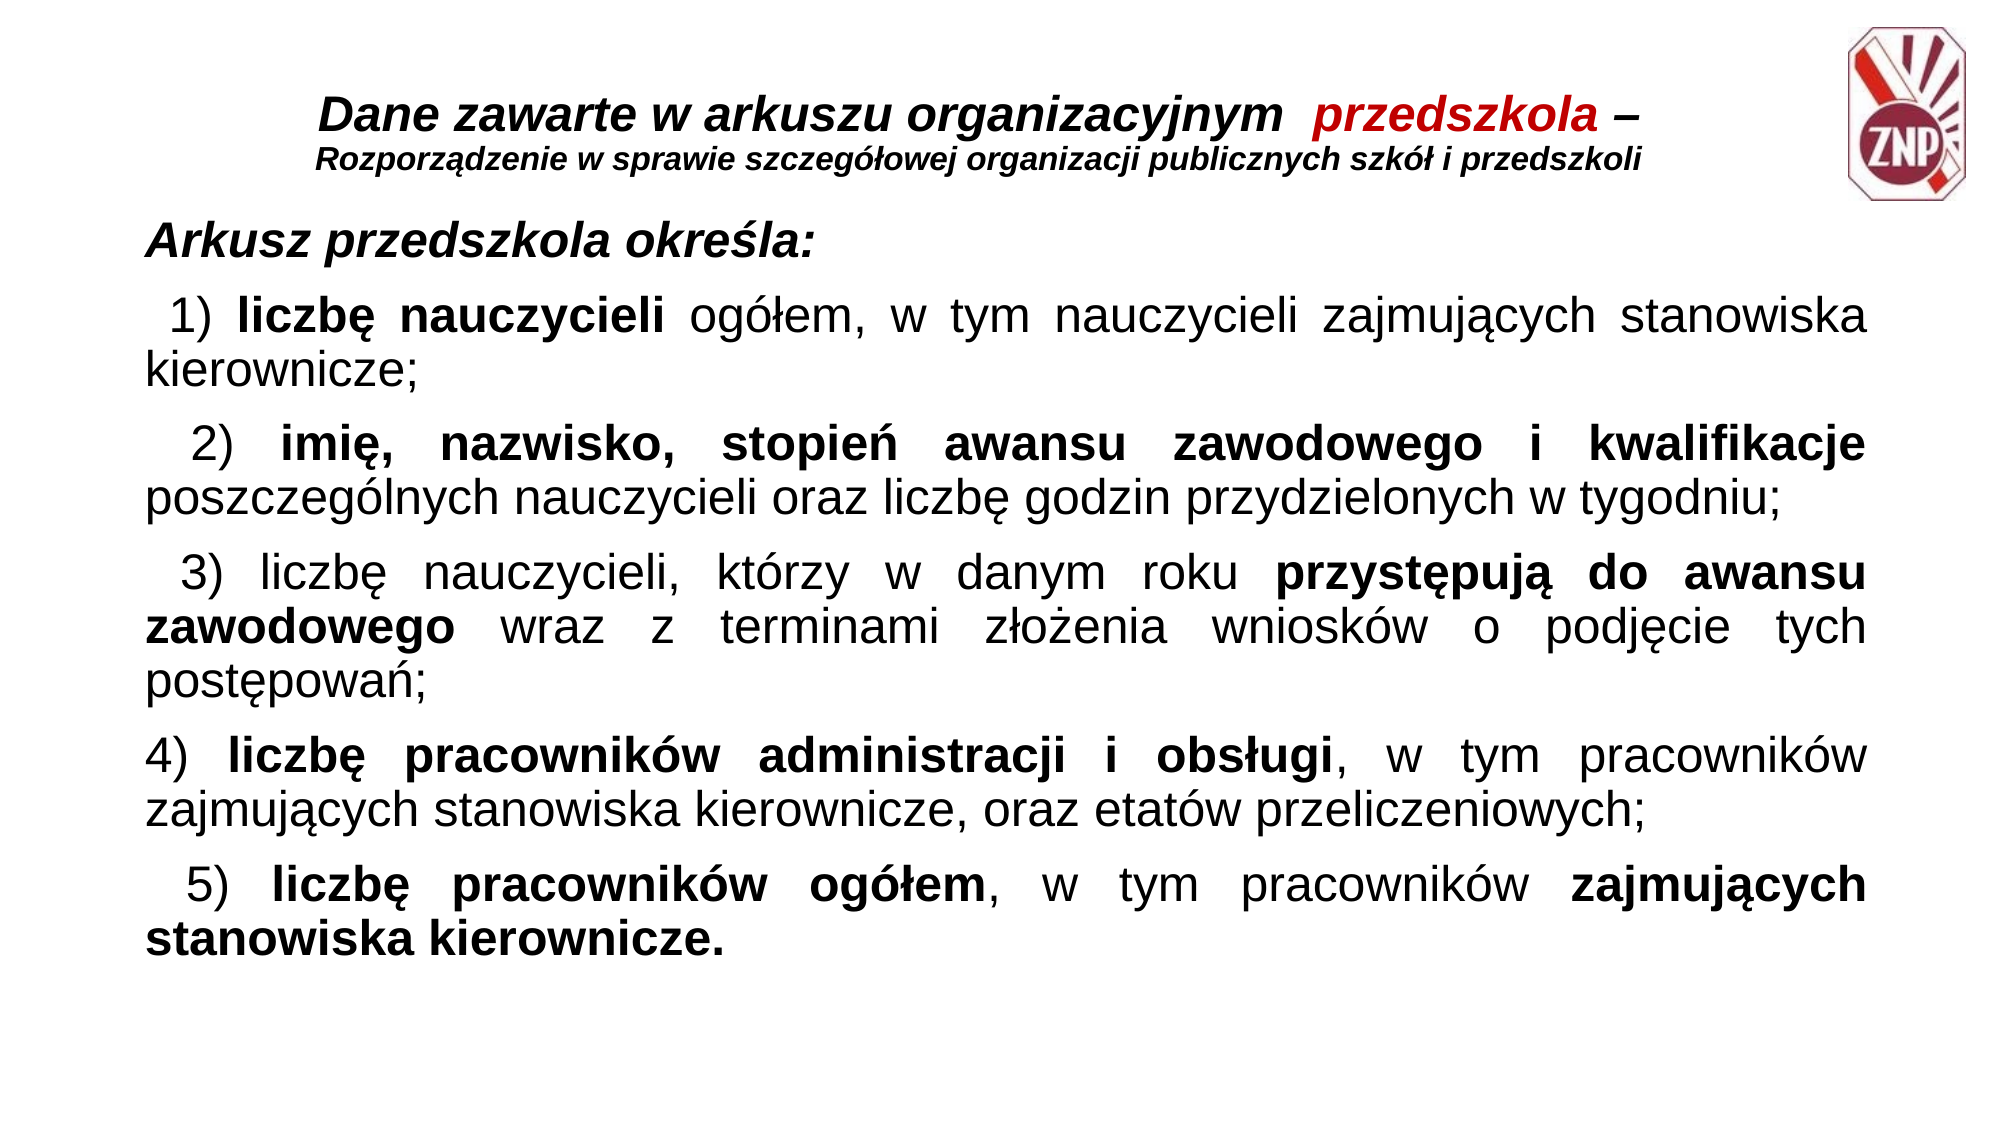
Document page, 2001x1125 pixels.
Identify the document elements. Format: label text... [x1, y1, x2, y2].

title Dane zawarte w arkuszu organizacyjnym przedszkola – Rozporządzenie w sprawie szczegółowej organizacji publicznych szkół i przedszkoli [96, 59, 1863, 207]
picture [1848, 27, 1966, 201]
list Arkusz przedszkola określa: 1) liczbę nauczycieli ogółem, w tym nauczycieli zajmujących stanowiska kierownicze; 2) imię, nazwisko, stopień awansu zawodowego i kwalifikacje poszczególnych nauczycieli oraz liczbę godzin przydzielonych w tygodniu; 3) liczbę nauczycieli, którzy w danym roku przystępują do awansu zawodowego wraz z terminami złożenia wniosków o podjęcie tych postępowań; 4) liczbę pracowników administracji i obsługi, w tym pracowników zajmujących stanowiska kierownicze, oraz etatów przeliczeniowych; 5) liczbę pracowników ogółem, w tym pracowników zajmujących stanowiska kierownicze. [129, 206, 1883, 1062]
